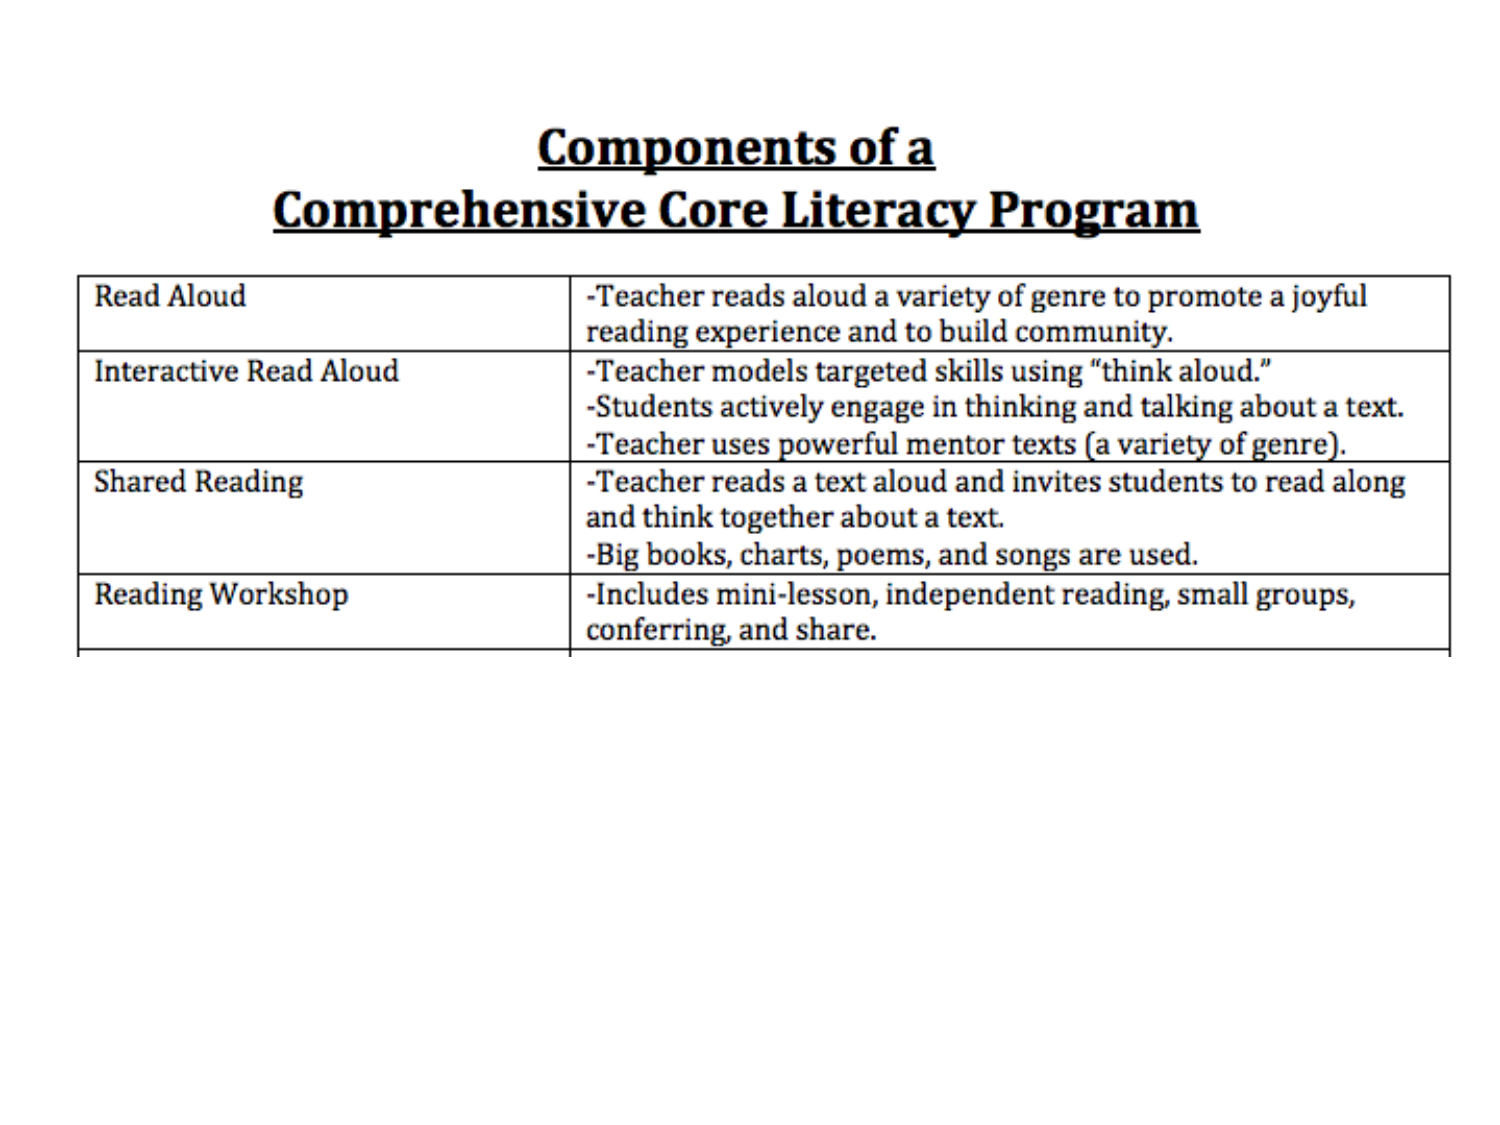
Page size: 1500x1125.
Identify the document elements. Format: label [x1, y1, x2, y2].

picture [11, 89, 1489, 658]
